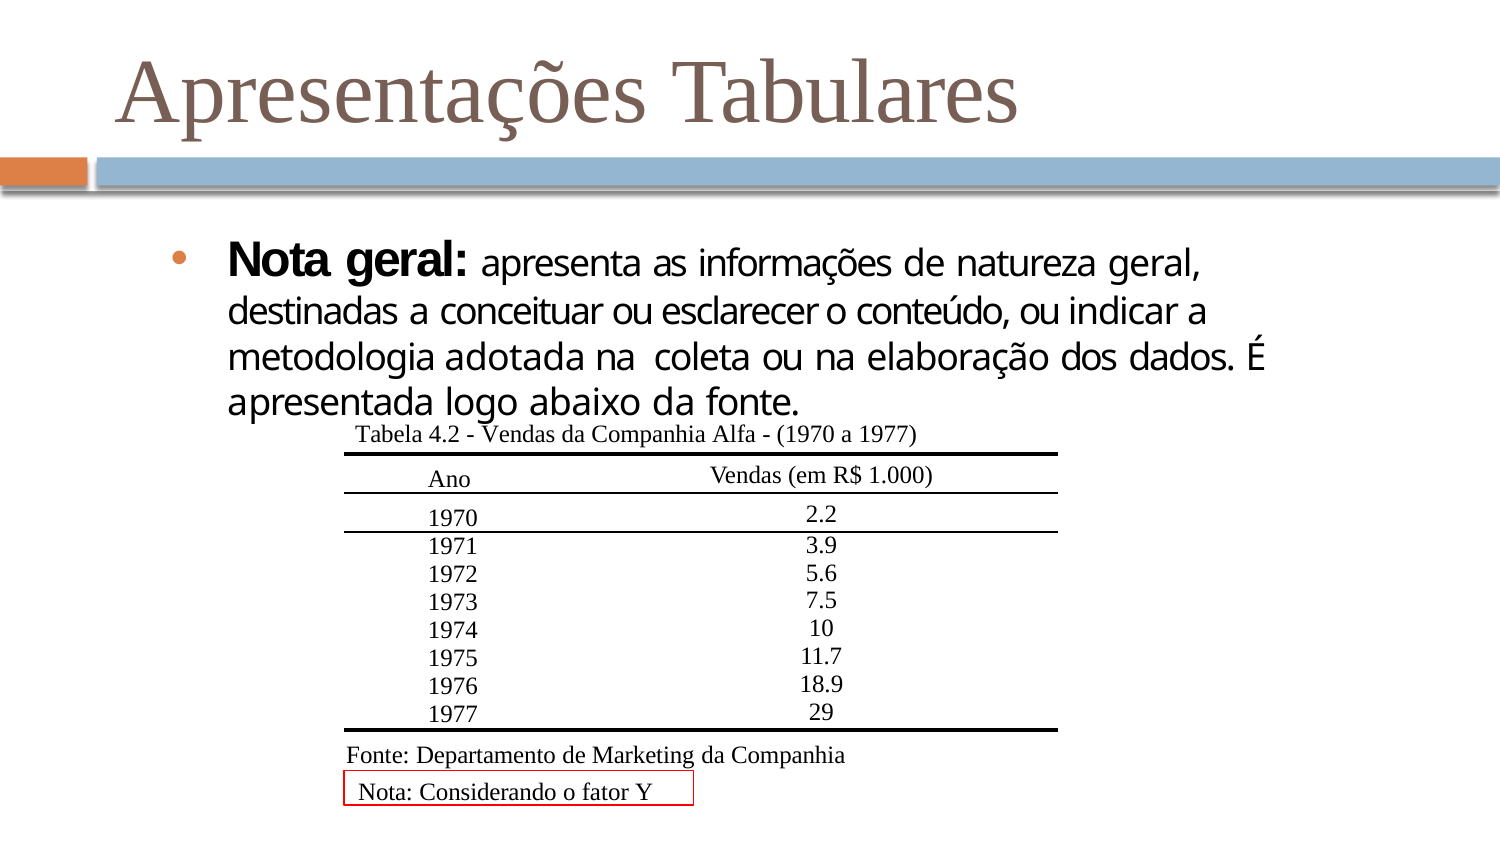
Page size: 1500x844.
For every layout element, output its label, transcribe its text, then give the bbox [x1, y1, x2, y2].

text_box Nota geral: apresenta as informações de natureza geral, destinadas a conceituar ou esclarecer o conteúdo, ou indicar a metodologia adotada na coleta ou na elaboração dos dados. É apresentada logo abaixo da fonte. [168, 224, 1362, 424]
table_cell 18.9 [703, 672, 1058, 700]
table_cell 3.9 [703, 533, 1058, 560]
table_cell 1972 [344, 560, 703, 588]
table_cell 2.2 [703, 494, 1058, 531]
title Apresentações Tabulares [112, 28, 1027, 172]
table_cell 5.6 [703, 560, 1058, 588]
table_cell 29 [703, 700, 1058, 728]
table_cell 1977 [344, 700, 703, 728]
text_box Tabela 4.2 - Vendas da Companhia Alfa - (1970 a 1977) [340, 410, 932, 456]
table_header Vendas (em R$ 1.000) [703, 456, 1058, 492]
table_header Ano [344, 456, 703, 492]
table_cell 10 [703, 616, 1058, 644]
table_cell 1973 [344, 588, 703, 616]
picture [0, 156, 1500, 203]
table_cell 1970 [344, 494, 703, 531]
table_cell 1976 [344, 672, 703, 700]
table_cell 7.5 [703, 588, 1058, 616]
table_cell 1971 [344, 533, 703, 560]
table_cell 1975 [344, 644, 703, 672]
table_cell 11.7 [703, 644, 1058, 672]
table_cell 1974 [344, 616, 703, 644]
text_box Nota: Considerando o fator Y [344, 770, 694, 806]
text_box Fonte: Departamento de Marketing da Companhia [344, 736, 852, 769]
